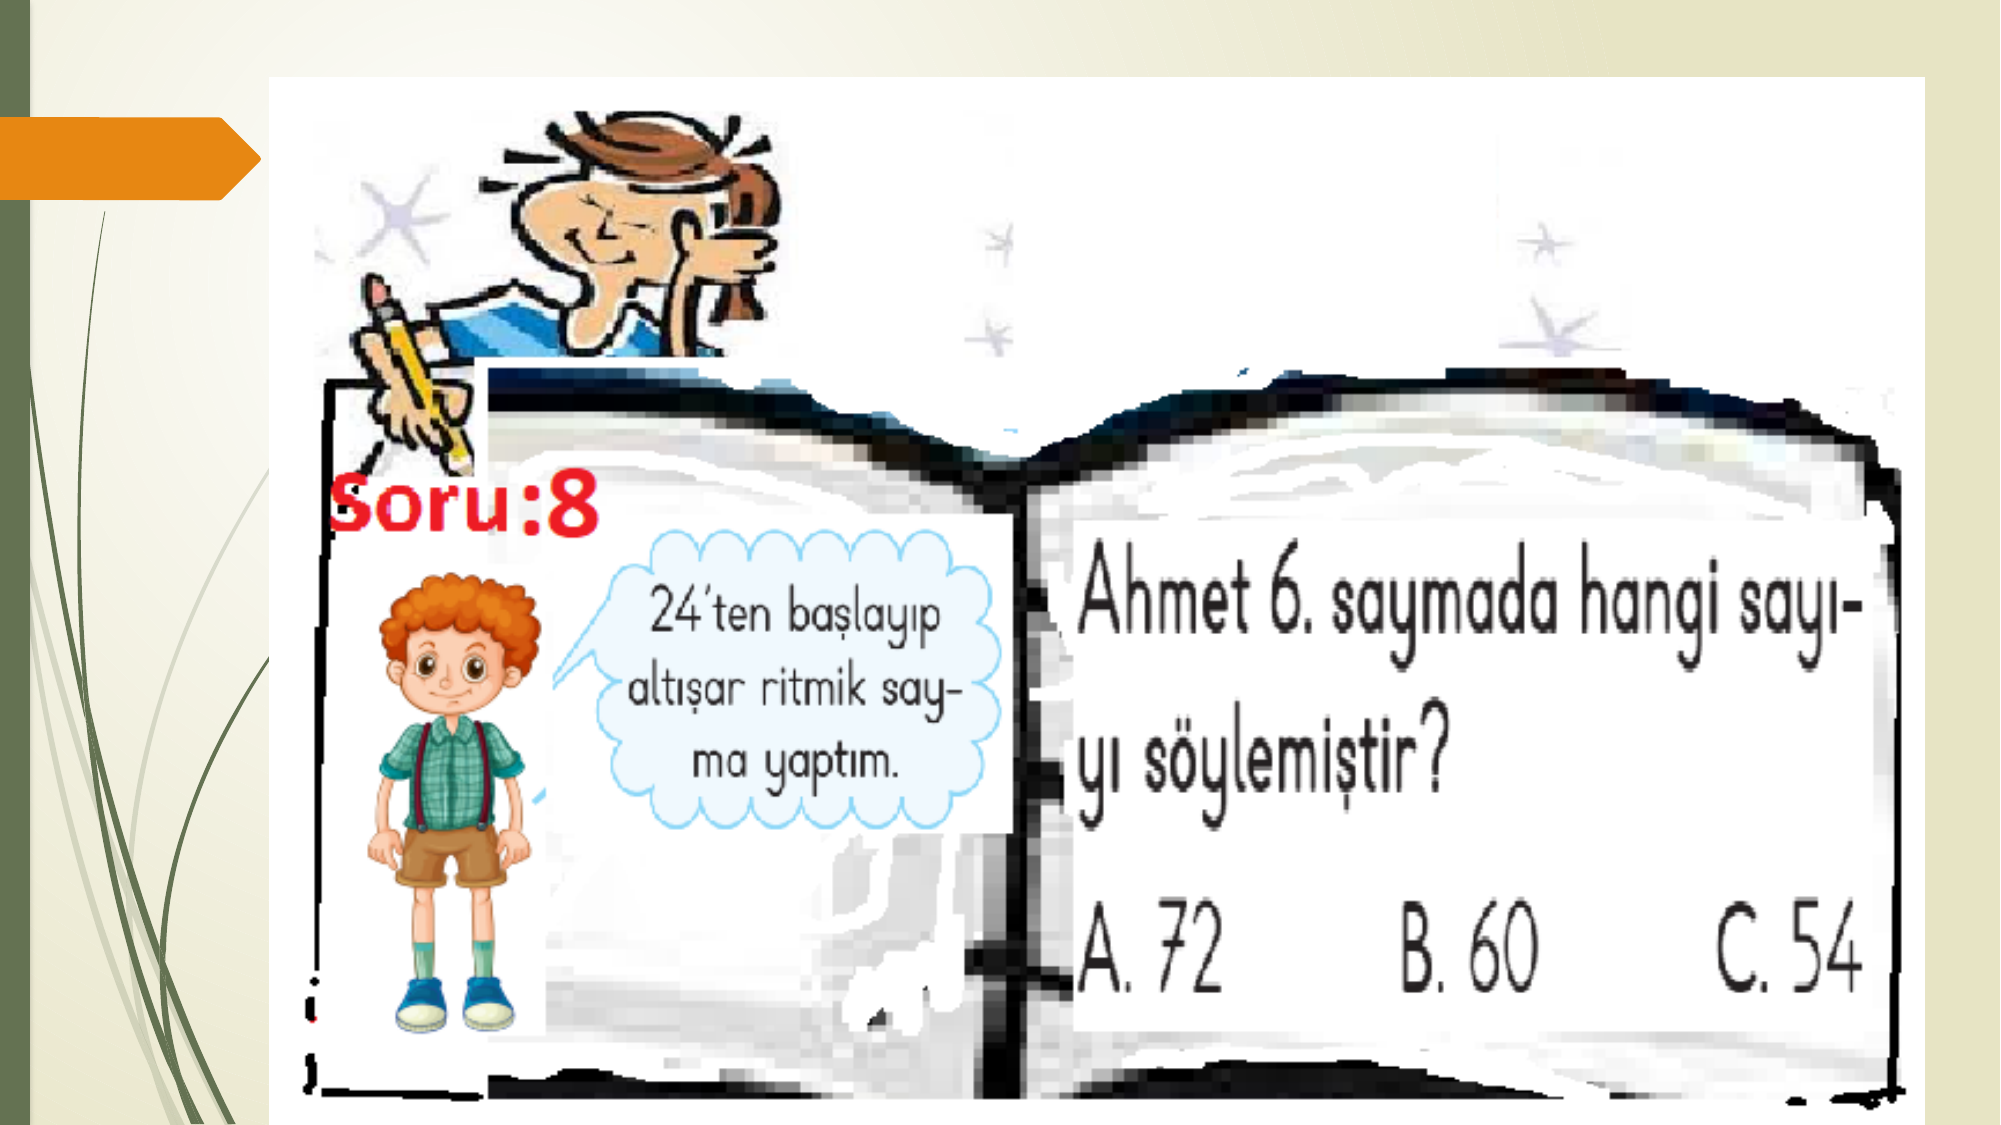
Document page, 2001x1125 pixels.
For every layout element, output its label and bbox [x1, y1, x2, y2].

picture [268, 77, 1925, 1125]
